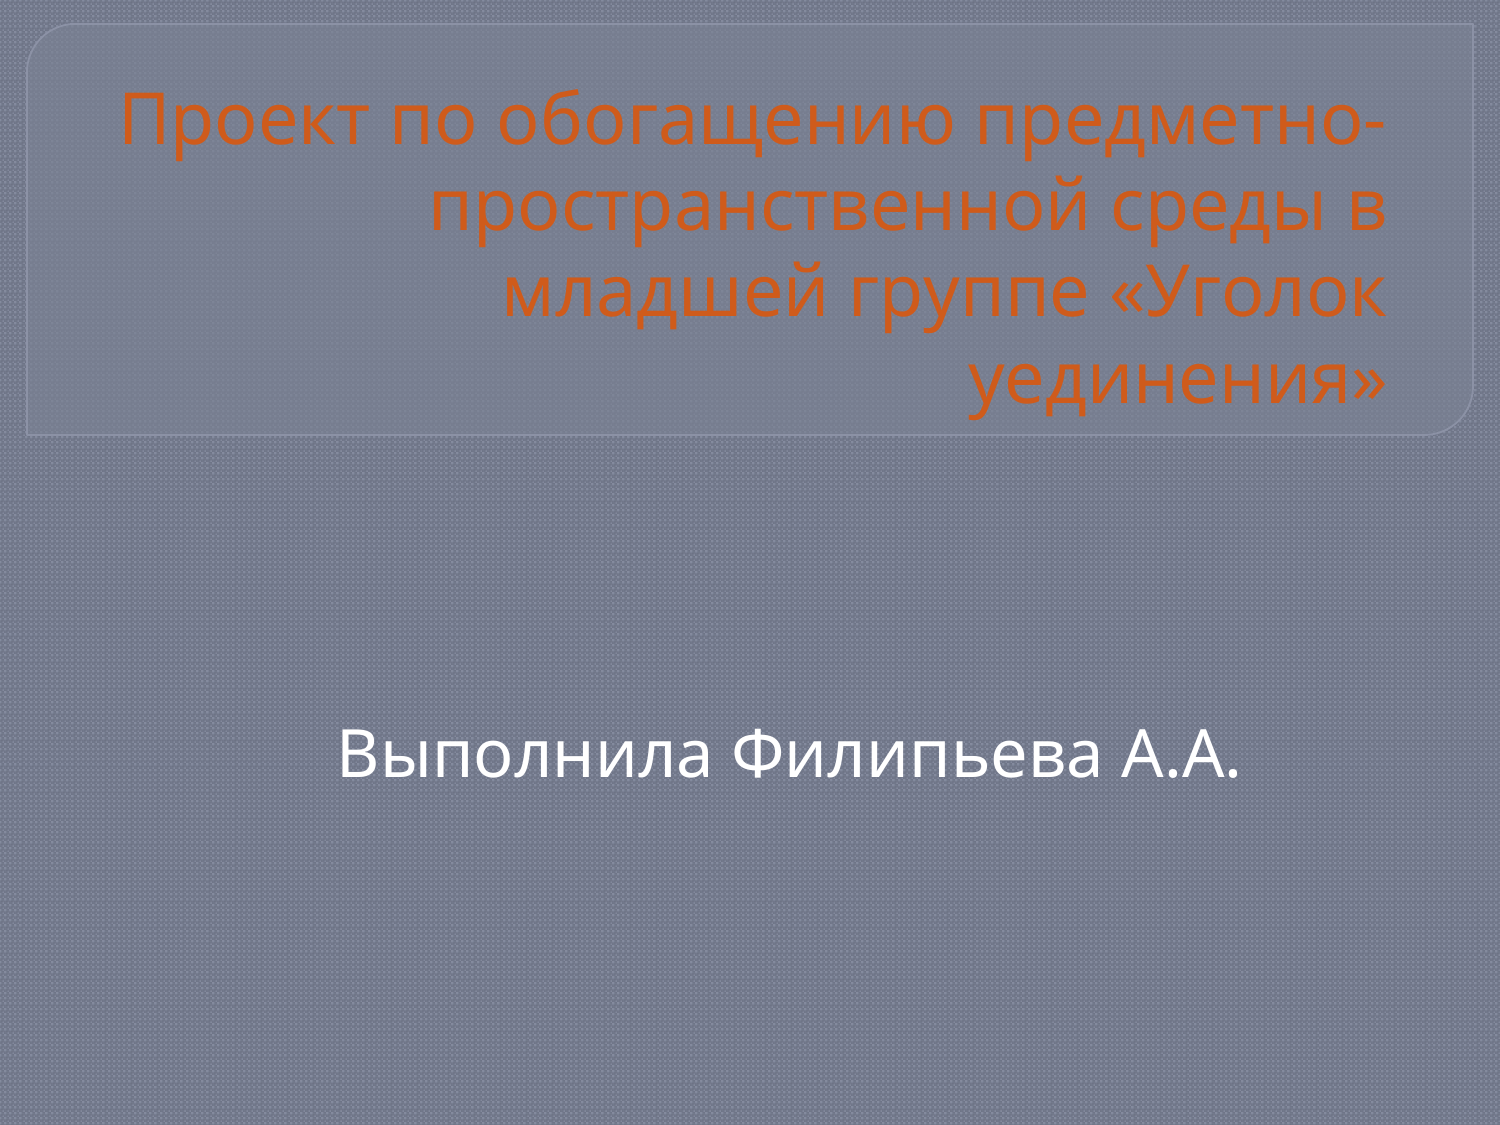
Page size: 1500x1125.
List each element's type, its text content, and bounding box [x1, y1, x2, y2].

subtitle Выполнила Филипьева А.А. [234, 703, 1285, 991]
title Проект по обогащению предметно-пространственной среды в младшей группе «Уголок уединения» [76, 62, 1427, 425]
